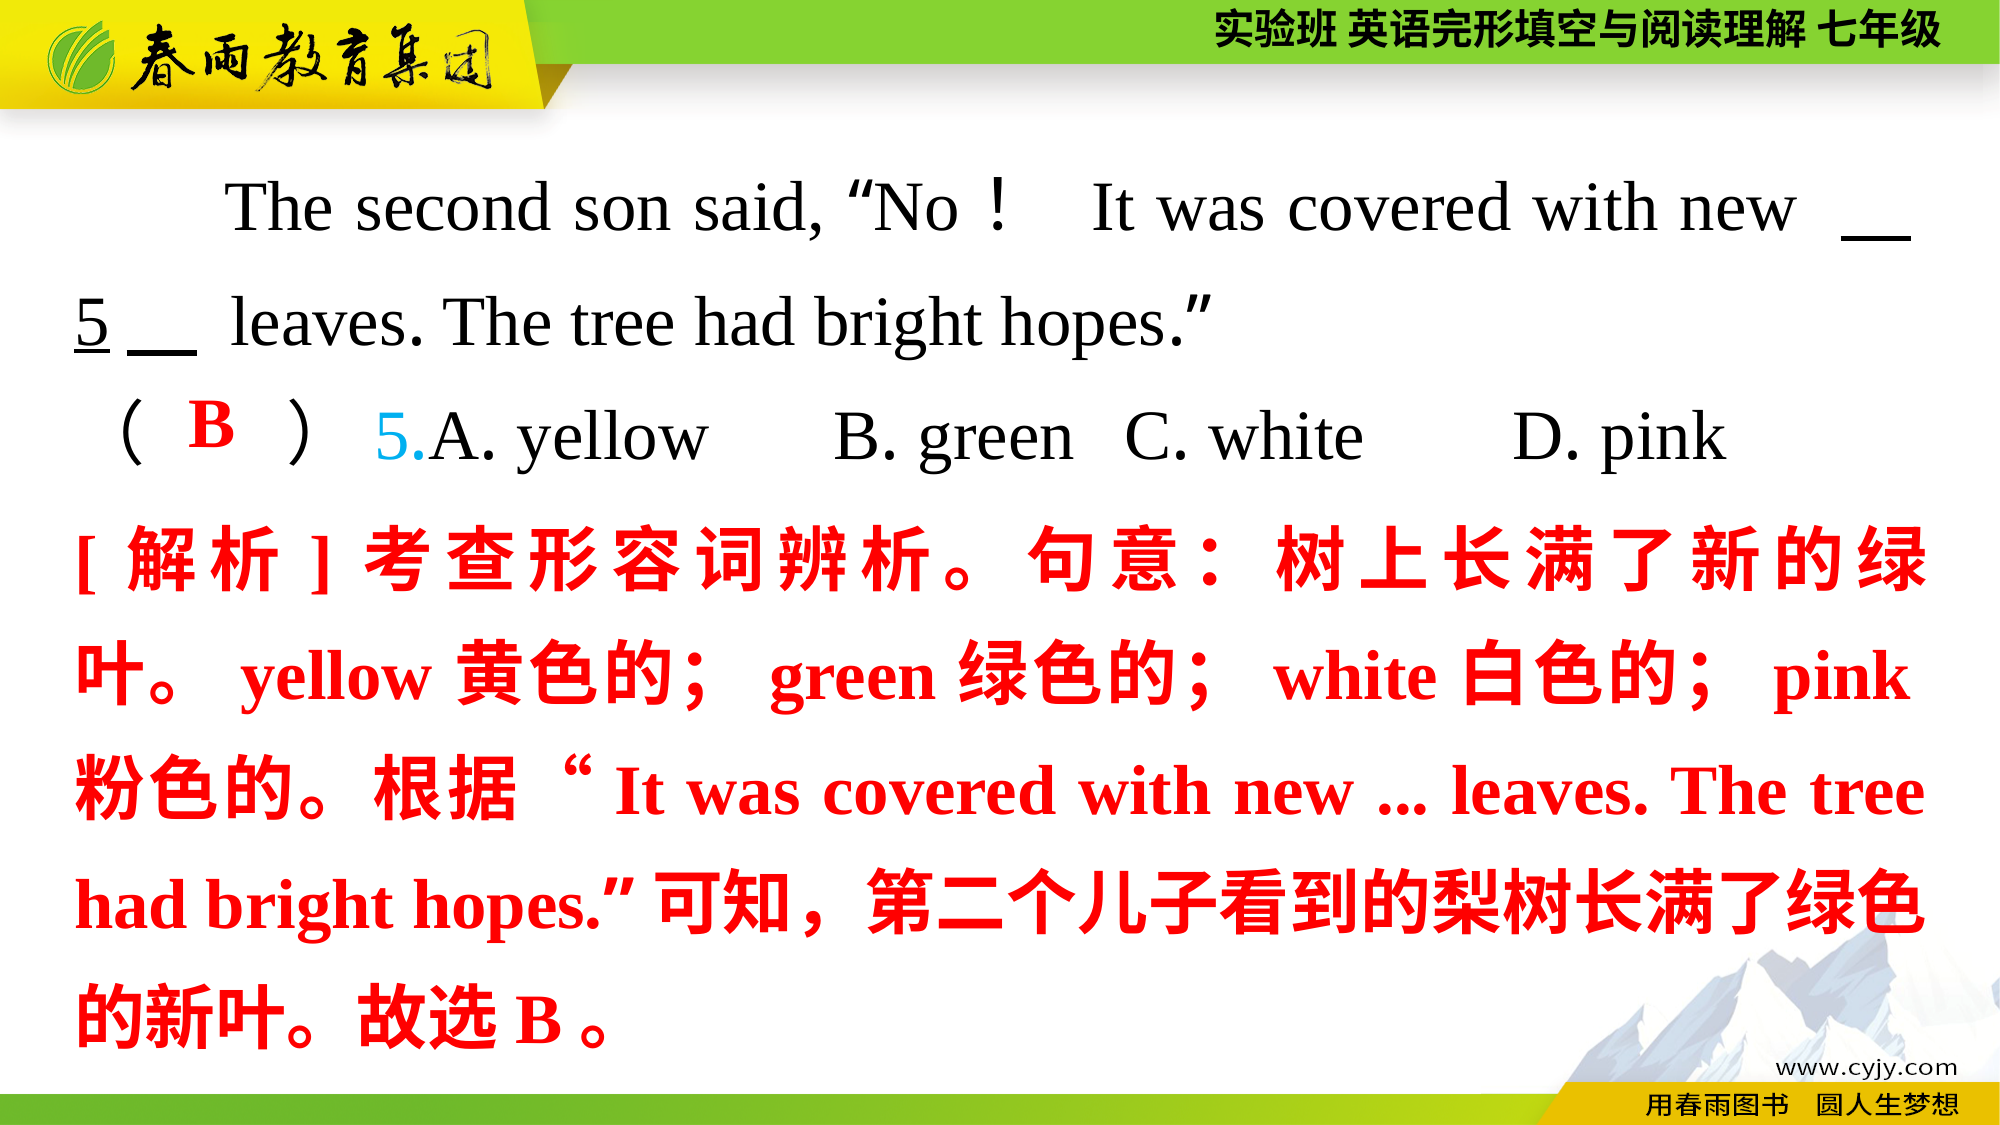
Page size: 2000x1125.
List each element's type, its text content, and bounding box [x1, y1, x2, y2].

list The second son said, “No！ It was covered with new 5 leaves. The tree had bright hopes.” （ ）5.A. yellow B. green C. white D. pink [59, 122, 1944, 473]
text_box [解析]考查形容词辨析。句意：树上长满了新的绿叶。yellow黄色的；green绿色的；white白色的；pink粉色的。根据“It was covered with new ... leaves. The tree had bright hopes.”可知，第二个儿子看到的梨树长满了绿色的新叶。故选B。 [59, 477, 1944, 1066]
text_box B [173, 369, 251, 470]
picture [0, 0, 2000, 1125]
